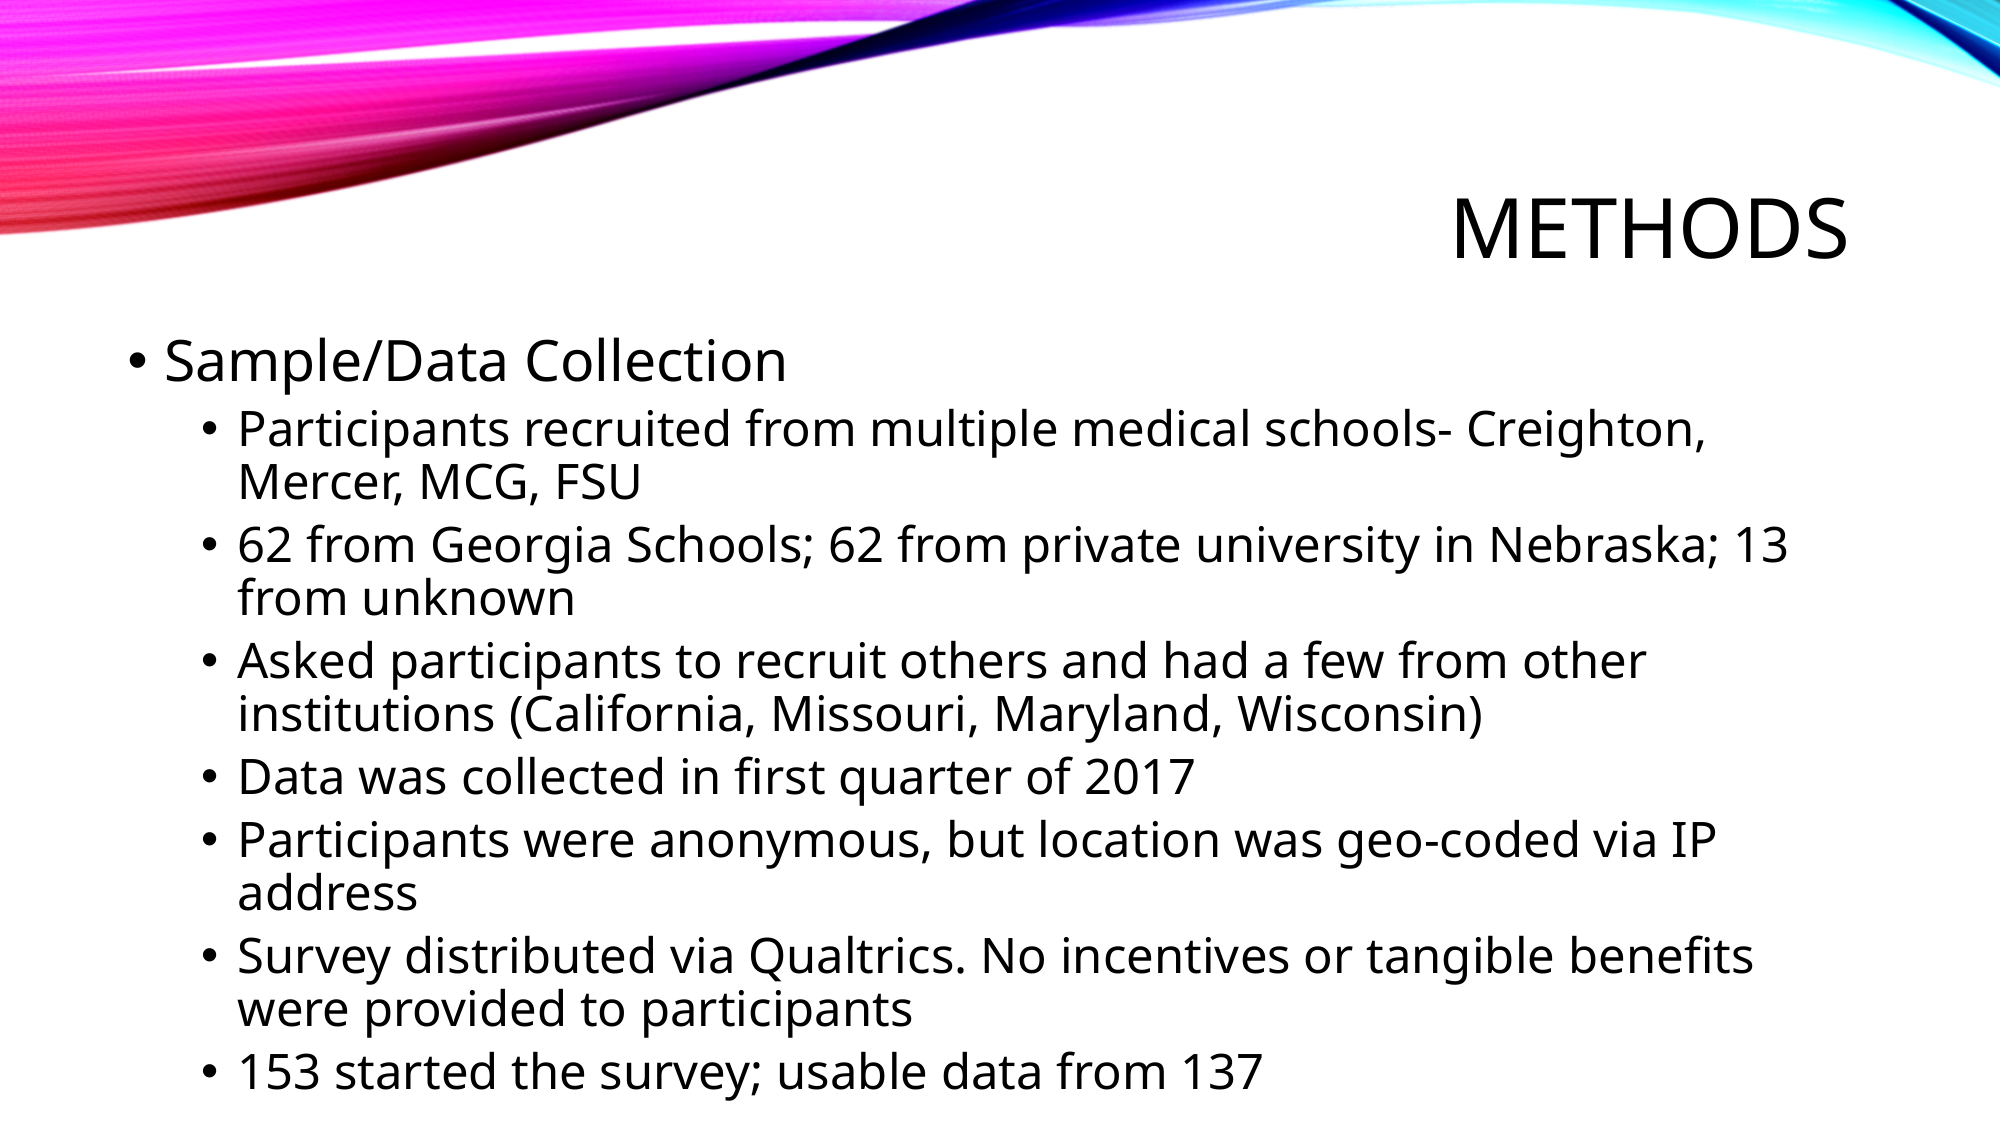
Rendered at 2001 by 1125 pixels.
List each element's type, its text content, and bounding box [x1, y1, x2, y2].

title Methods [474, 125, 1888, 324]
picture [1890, 0, 2000, 75]
list Sample/Data Collection Participants recruited from multiple medical schools- Creighton, Mercer, MCG, FSU 62 from Georgia Schools; 62 from private university in Nebraska; 13 from unknown Asked participants to recruit others and had a few from other institutions (California, Missouri, Maryland, Wisconsin) Data was collected in first quarter of 2017 Participants were anonymous, but location was geo-coded via IP address Survey distributed via Qualtrics. No incentives or tangible benefits were provided to participants 153 started the survey; usable data from 137 [112, 324, 1888, 1109]
picture [1910, 0, 2000, 45]
picture [0, 0, 2000, 237]
